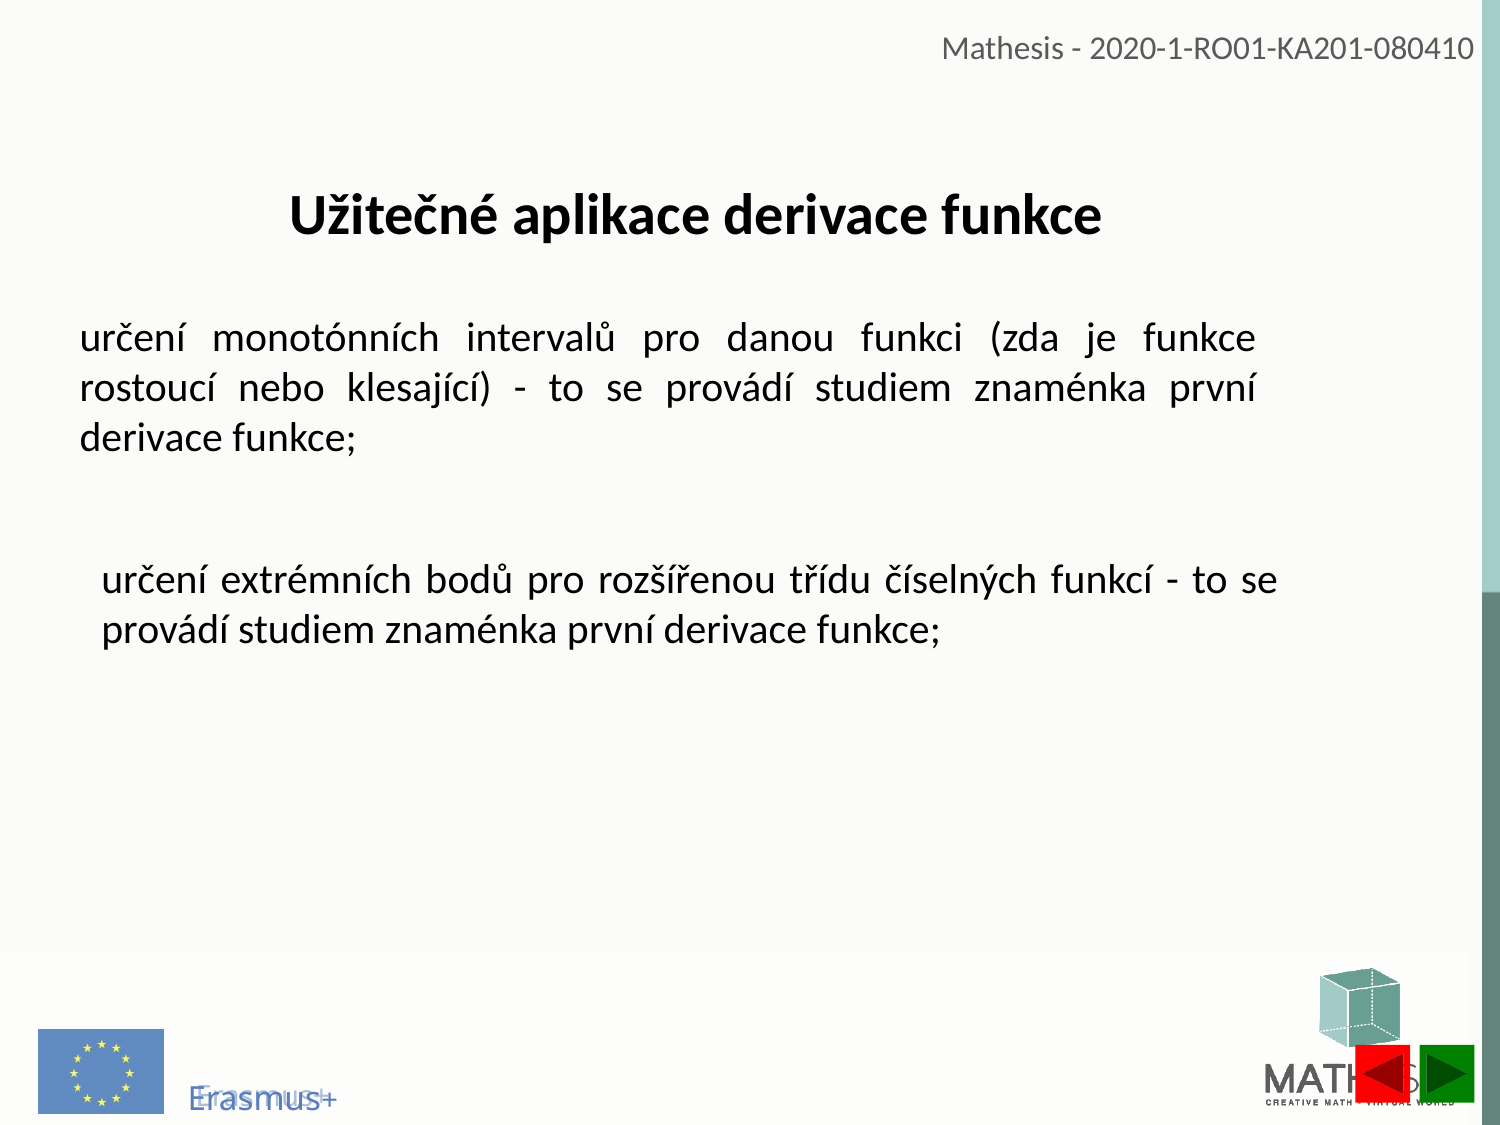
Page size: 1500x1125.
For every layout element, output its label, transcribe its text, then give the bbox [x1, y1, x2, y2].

text_box určení monotónních intervalů pro danou funkci (zda je funkce rostoucí nebo klesající) - to se provádí studiem znaménka první derivace funkce; [64, 302, 1272, 468]
text_box [1419, 1044, 1475, 1103]
text_box určení extrémních bodů pro rozšířenou třídu číselných funkcí - to se provádí studiem znaménka první derivace funkce; [86, 544, 1294, 659]
text_box [1355, 1044, 1411, 1103]
text_box Užitečné aplikace derivace funkce [35, 158, 1358, 265]
